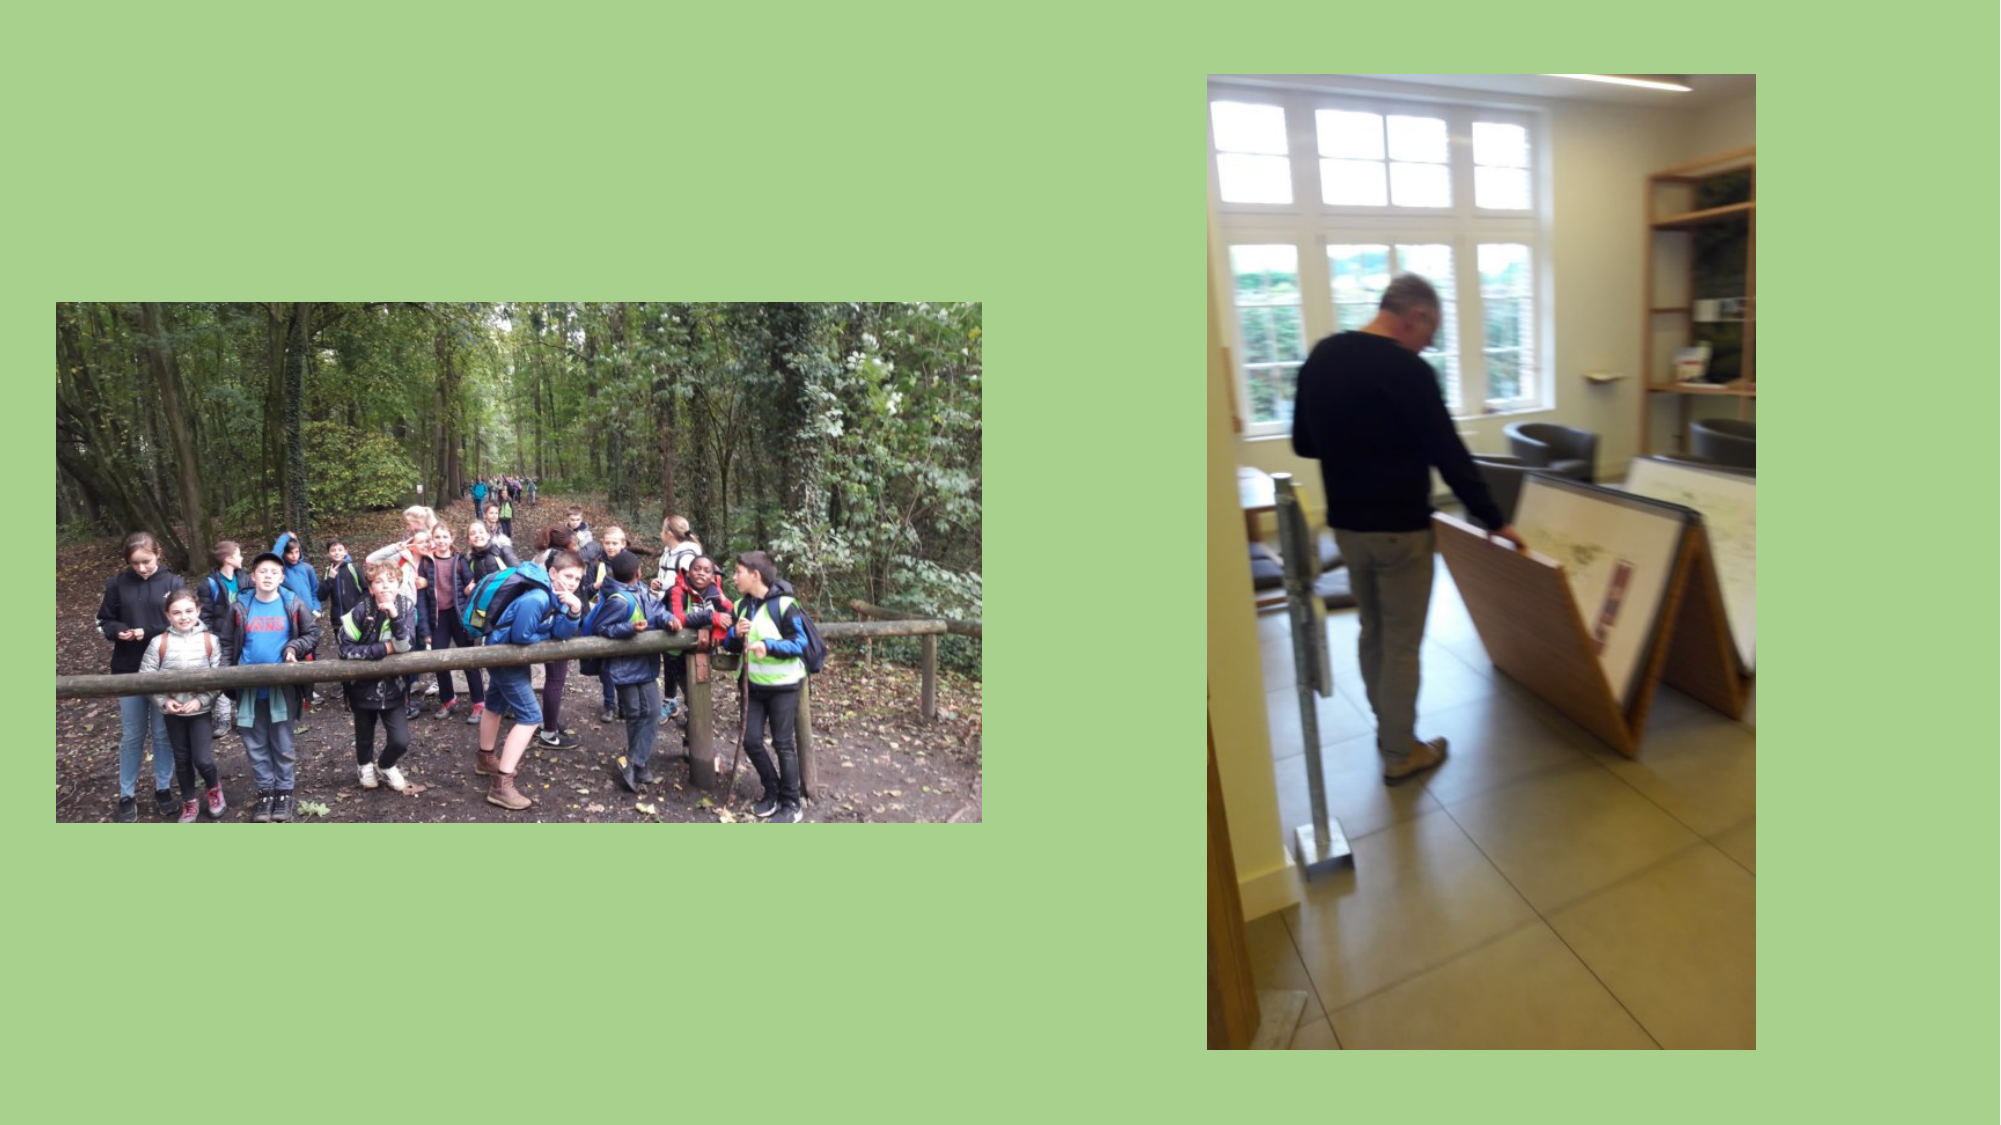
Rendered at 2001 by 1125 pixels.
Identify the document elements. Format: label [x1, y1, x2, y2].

picture [1206, 74, 1756, 1050]
picture [56, 302, 982, 823]
